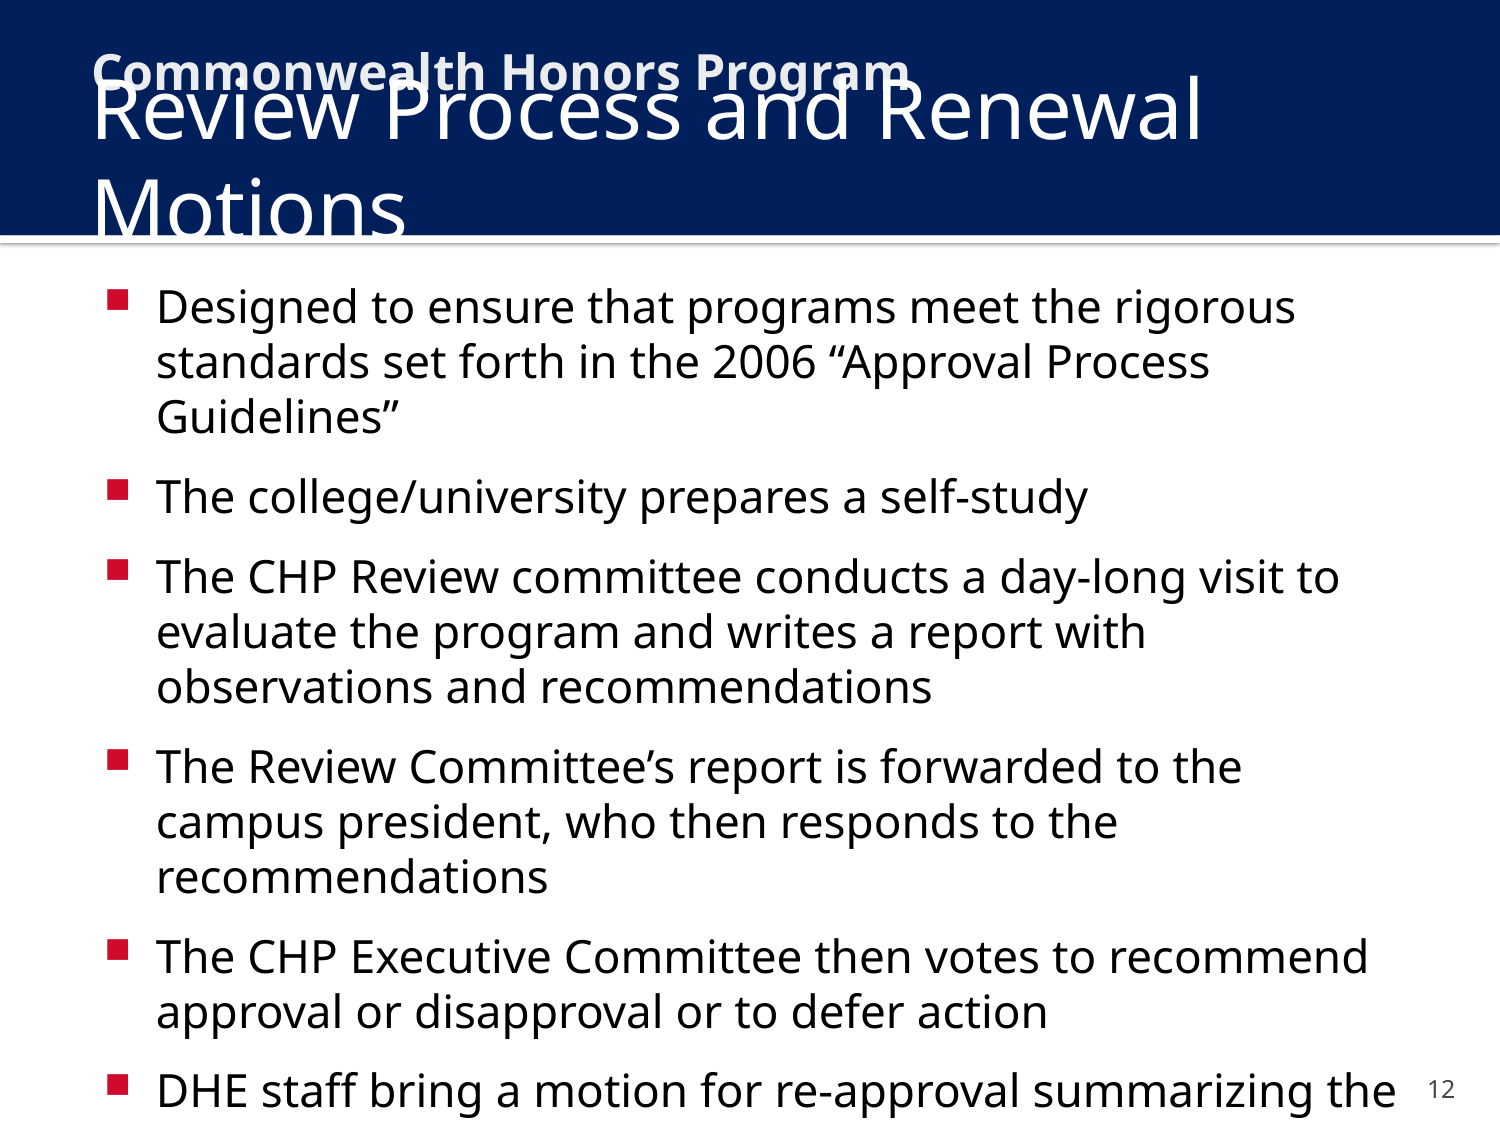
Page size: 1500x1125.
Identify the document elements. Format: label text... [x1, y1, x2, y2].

title Review Process and Renewal Motions [74, 87, 1426, 226]
list Designed to ensure that programs meet the rigorous standards set forth in the 2006 “Approval Process Guidelines” The college/university prepares a self-study The CHP Review committee conducts a day-long visit to evaluate the program and writes a report with observations and recommendations The Review Committee’s report is forwarded to the campus president, who then responds to the recommendations The CHP Executive Committee then votes to recommend approval or disapproval or to defer action DHE staff bring a motion for re-approval summarizing the Visiting Committee’s report and the President’s response [74, 262, 1426, 1022]
list Commonwealth Honors Program [62, 24, 1438, 101]
